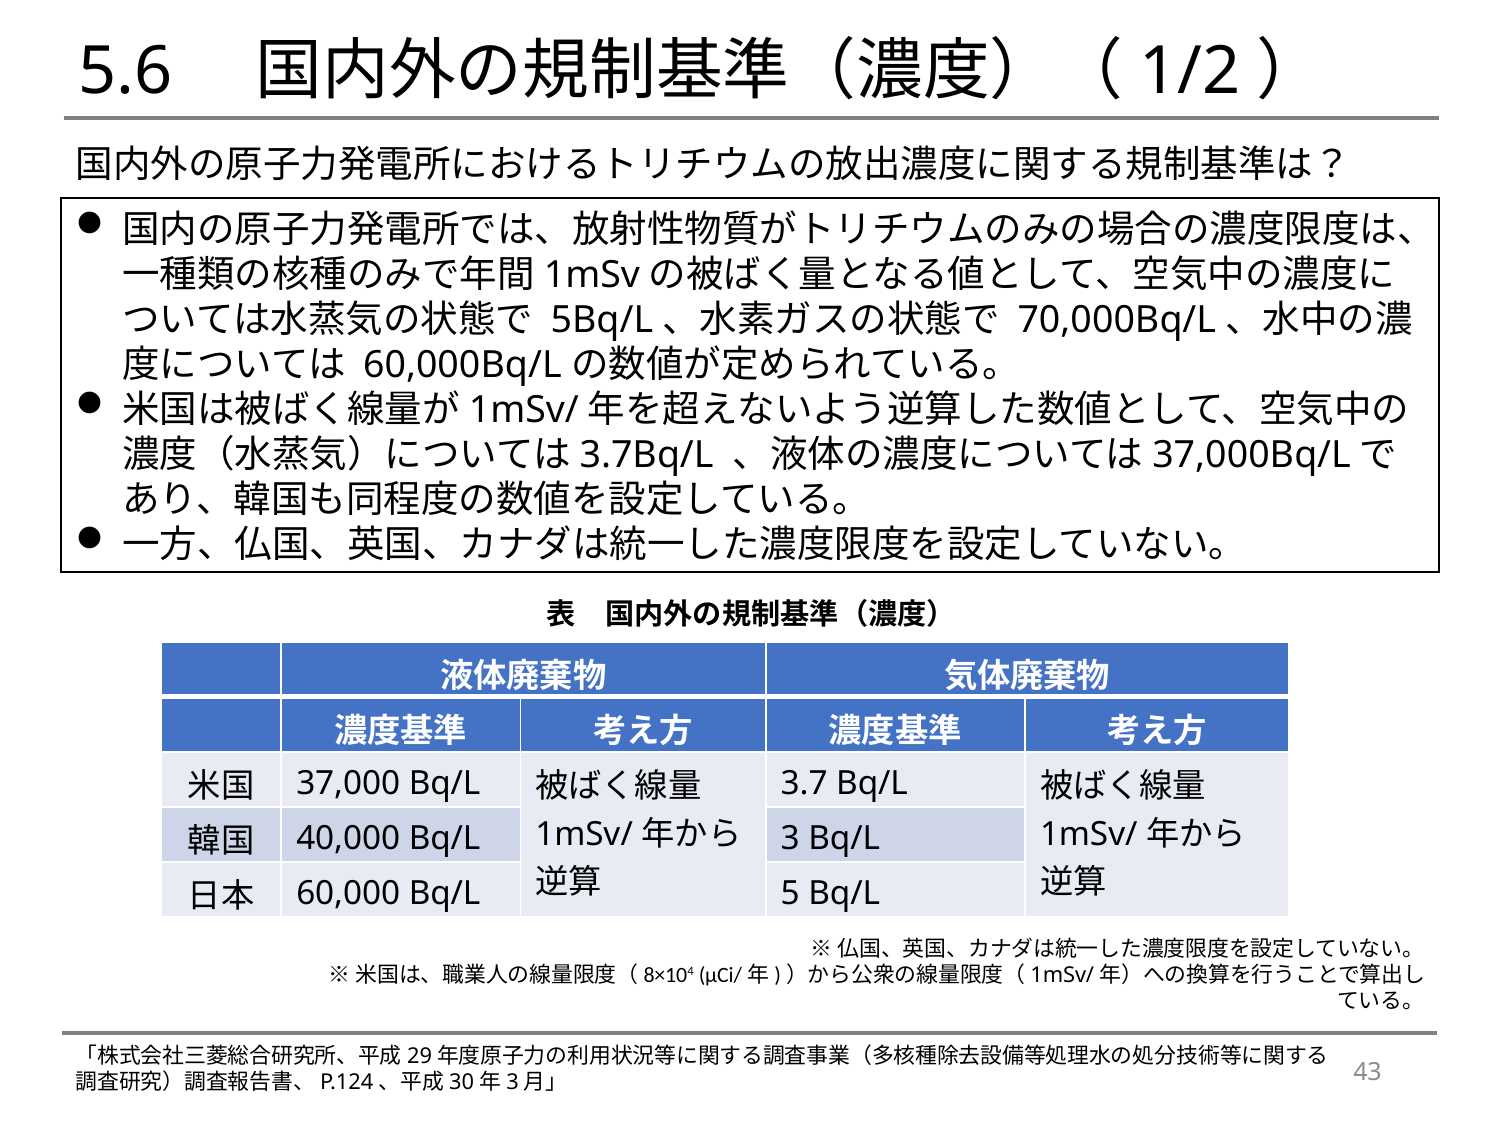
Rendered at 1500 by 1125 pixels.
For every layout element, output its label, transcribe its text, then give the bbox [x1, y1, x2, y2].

table_header [162, 643, 280, 694]
text_box 表 国内外の規制基準（濃度） [339, 588, 1164, 638]
table_cell [162, 699, 280, 751]
table_cell 濃度基準 [282, 699, 520, 751]
slide_number 43 [1059, 1042, 1397, 1103]
table_cell 韓国 [162, 808, 280, 861]
table_cell 考え方 [1026, 699, 1288, 751]
text_box ※仏国、英国、カナダは統一した濃度限度を設定していない。 ※米国は、職業人の線量限度（8×104 (µCi/年)）から公衆の線量限度（1mSv/年）への換算を行うことで算出している。 [310, 926, 1439, 1021]
table_cell 3 Bq/L [767, 808, 1024, 861]
table_cell 考え方 [521, 699, 765, 751]
table_cell 濃度基準 [767, 699, 1024, 751]
table_cell 日本 [162, 863, 280, 916]
table_cell 37,000 Bq/L [282, 753, 520, 806]
text_box 国内外の原子力発電所におけるトリチウムの放出濃度に関する規制基準は？ [60, 132, 1440, 192]
table_cell 米国 [162, 753, 280, 806]
table_header 気体廃棄物 [767, 643, 1288, 694]
title 5.6 国内外の規制基準（濃度）（1/2） [63, 28, 1439, 116]
table_cell 3.7 Bq/L [767, 753, 1024, 806]
text_box 国内の原子力発電所では、放射性物質がトリチウムのみの場合の濃度限度は、一種類の核種のみで年間1mSvの被ばく量となる値として、空気中の濃度については水蒸気の状態で 5Bq/L、水素ガスの状態で 70,000Bq/L、水中の濃度については 60,000Bq/Lの数値が定められている。 米国は被ばく線量が1mSv/年を超えないよう逆算した数値として、空気中の濃度（水蒸気）については3.7Bq/L 、液体の濃度については37,000Bq/Lであり、韓国も同程度の数値を設定している。 一方、仏国、英国、カナダは統一した濃度限度を設定していない。 [60, 197, 1440, 573]
table_cell 60,000 Bq/L [282, 863, 520, 916]
text_box 「株式会社三菱総合研究所、平成29年度原子力の利用状況等に関する調査事業（多核種除去設備等処理水の処分技術等に関する調査研究）調査報告書、P.124、平成30年3月」 [60, 1034, 1346, 1102]
table_cell 被ばく線量1mSv/年から逆算 [521, 753, 765, 916]
table_cell 40,000 Bq/L [282, 808, 520, 861]
table_cell 5 Bq/L [767, 863, 1024, 916]
table_cell 被ばく線量1mSv/年から逆算 [1026, 753, 1288, 916]
table_header 液体廃棄物 [282, 643, 765, 694]
